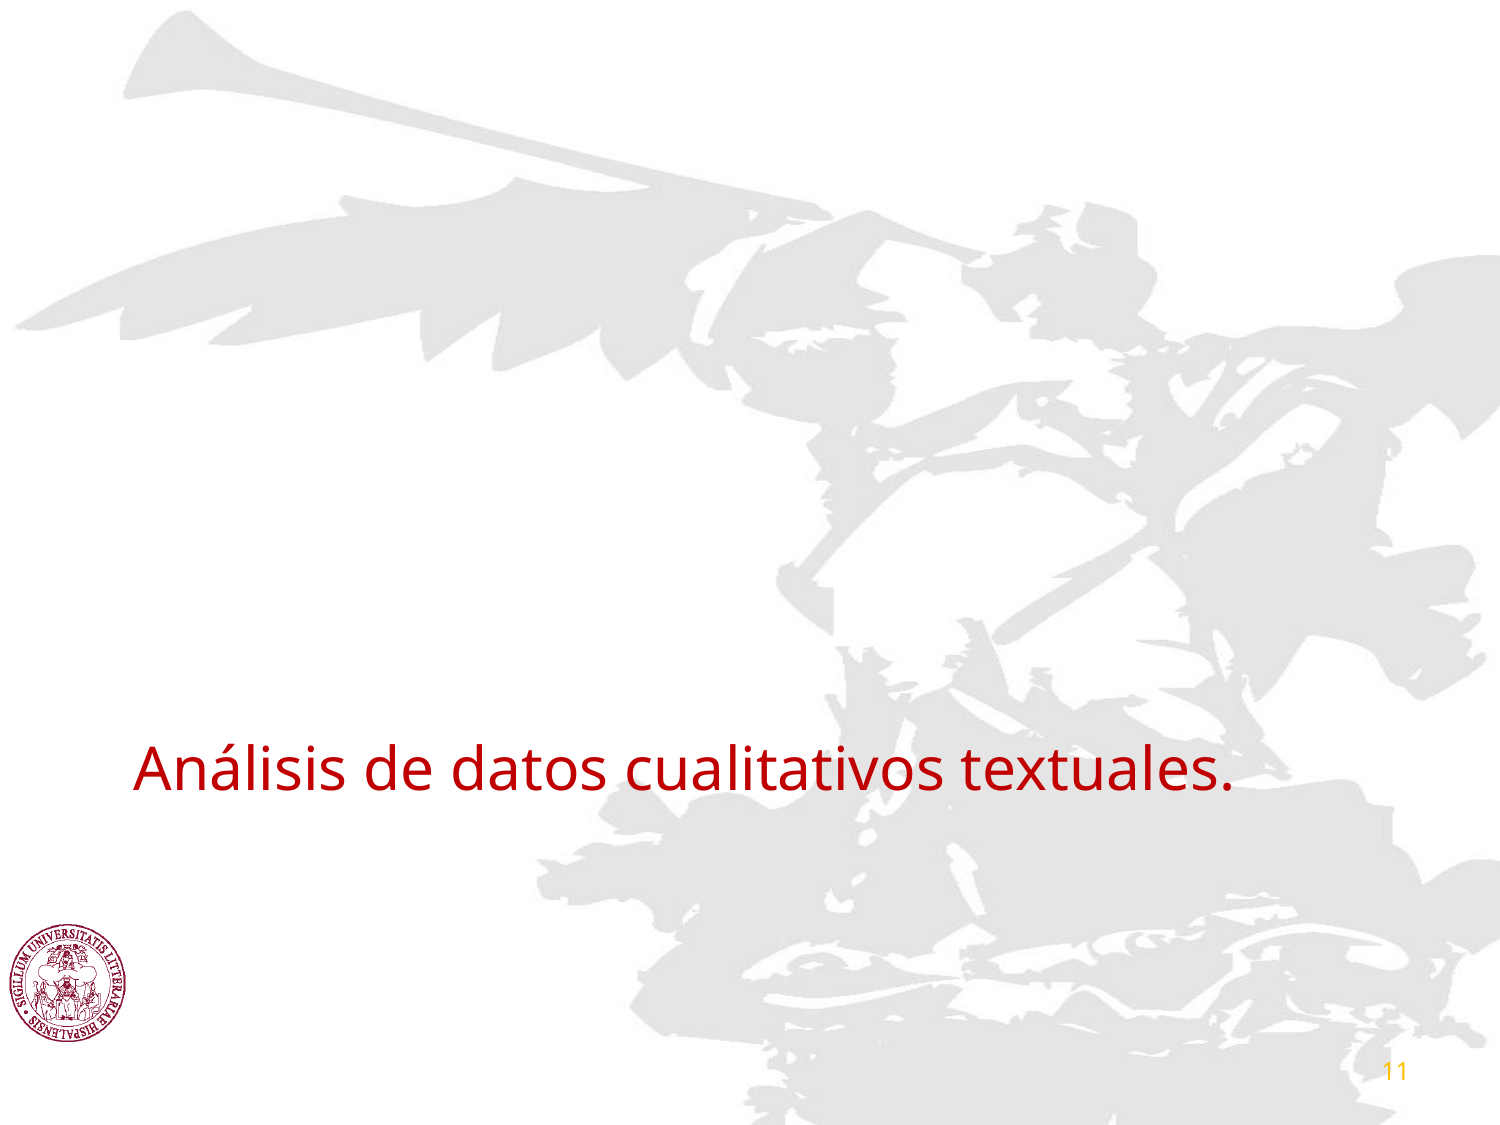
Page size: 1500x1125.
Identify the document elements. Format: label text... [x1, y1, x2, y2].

slide_number 11 [1074, 1042, 1425, 1103]
title Análisis de datos cualitativos textuales. [118, 722, 1394, 947]
picture [0, 0, 1500, 1125]
